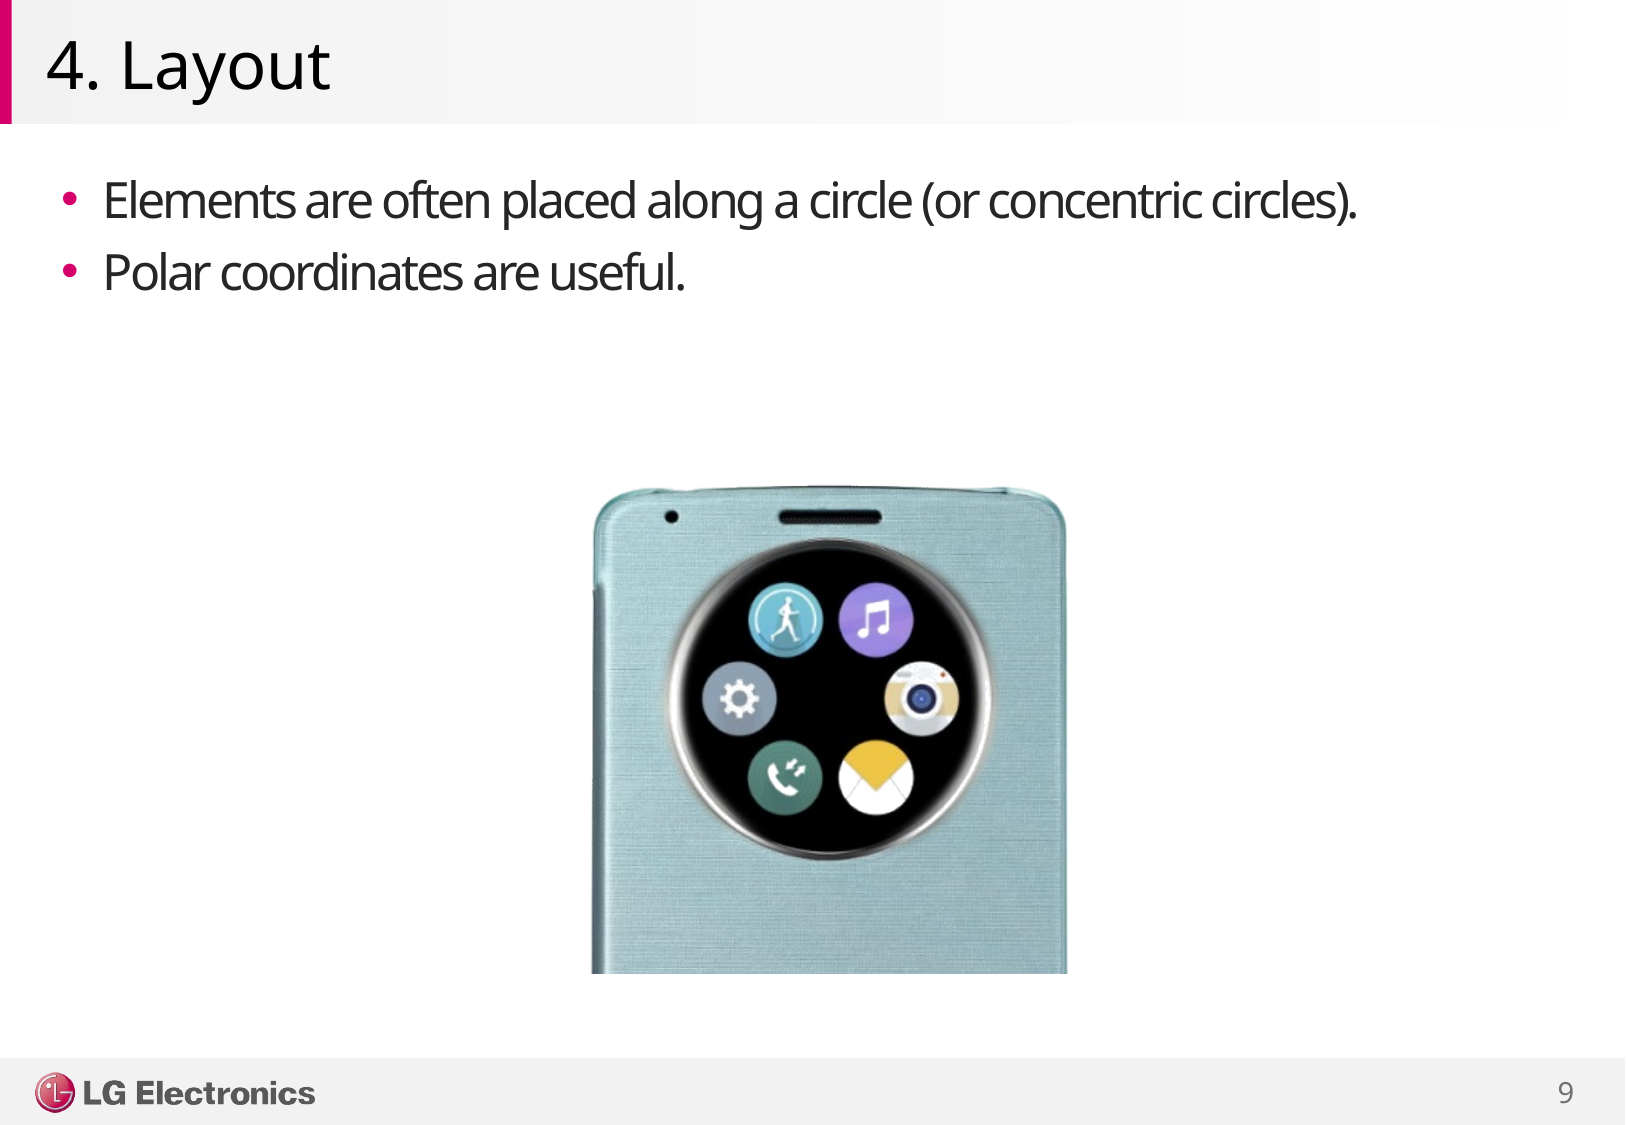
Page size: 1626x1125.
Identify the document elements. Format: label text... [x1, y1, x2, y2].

picture [32, 1071, 317, 1113]
picture [564, 467, 1097, 974]
title 4. Layout [31, 11, 1593, 114]
list Elements are often placed along a circle (or concentric circles). Polar coordinates are useful. [31, 160, 1594, 1047]
